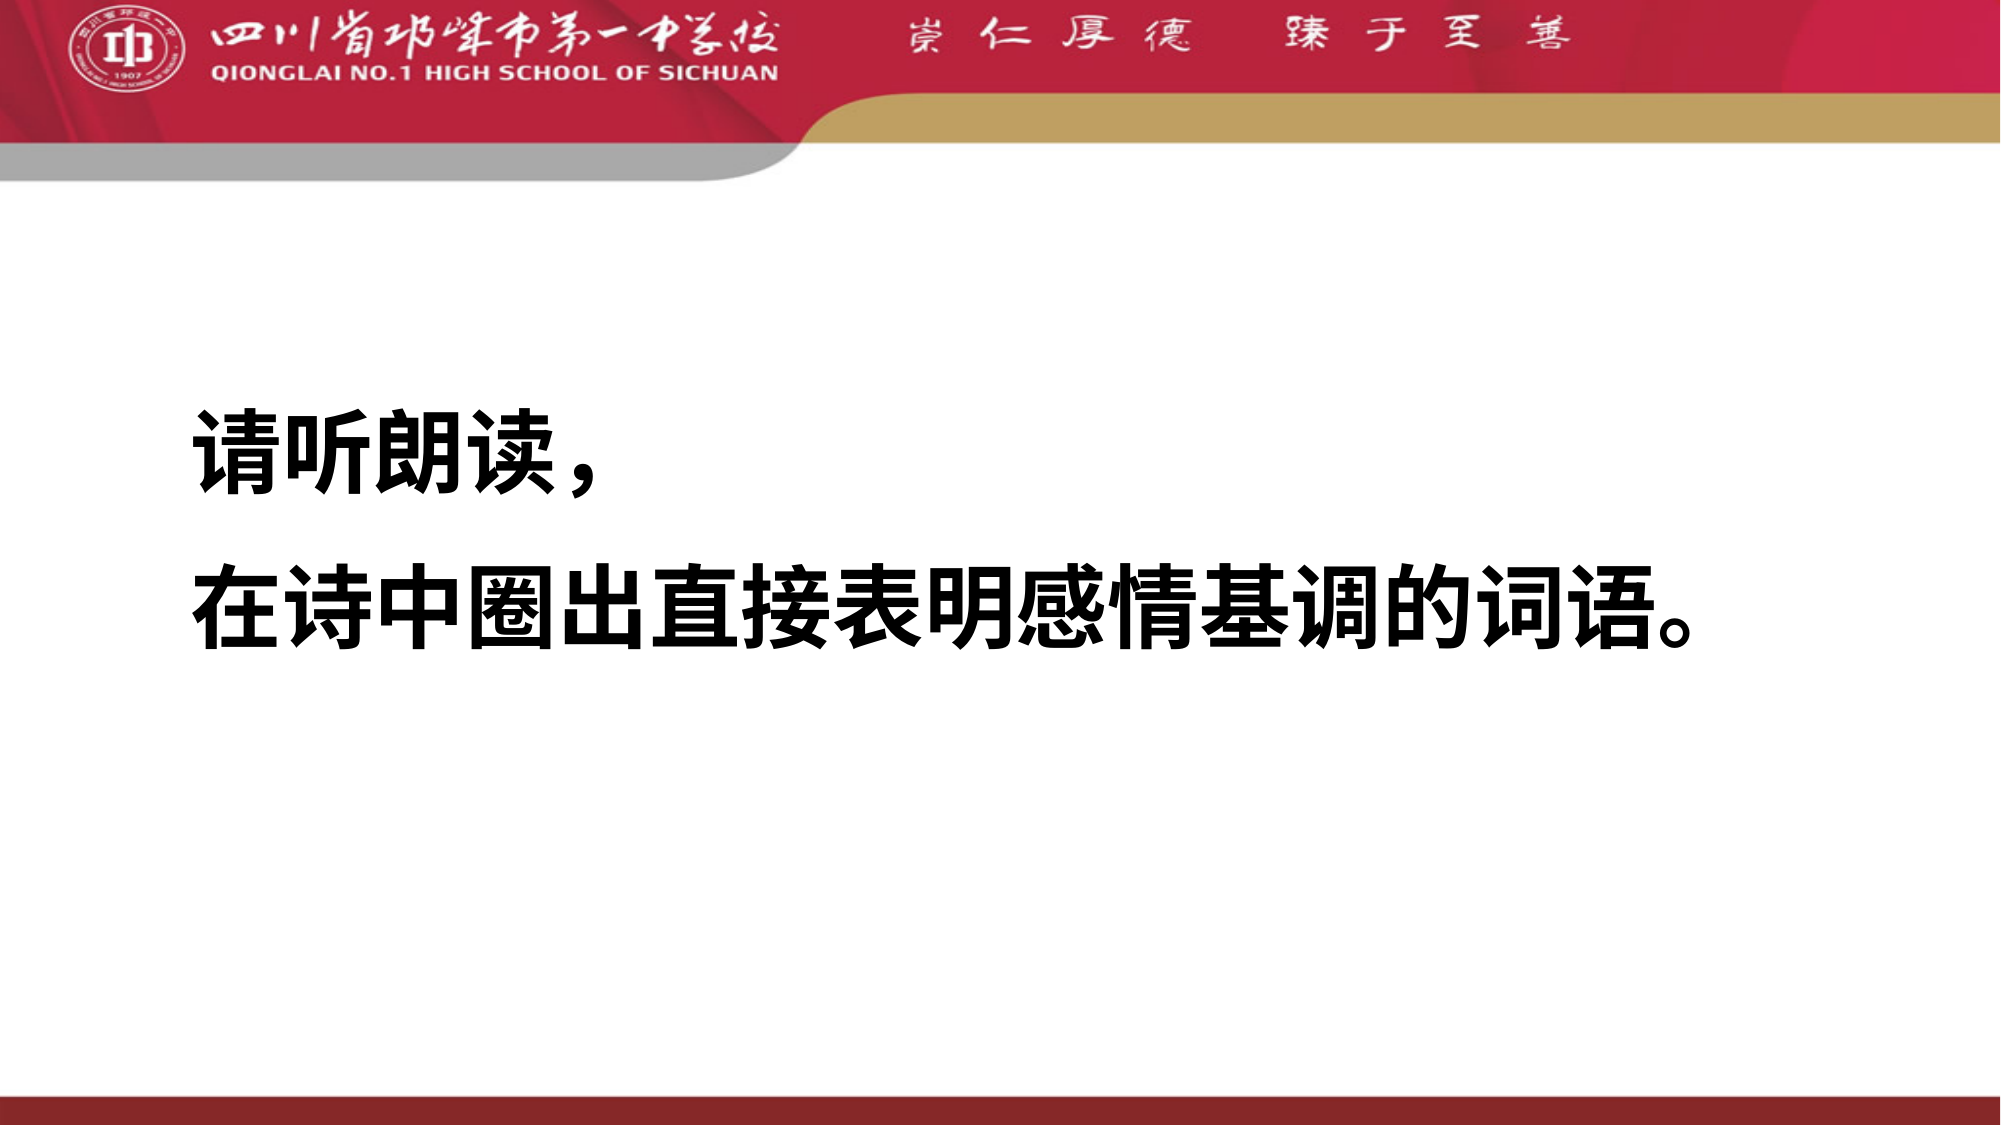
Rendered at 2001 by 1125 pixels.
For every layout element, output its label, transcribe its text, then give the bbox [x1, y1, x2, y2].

picture [0, 0, 2001, 1125]
text_box 请听朗读， 在诗中圈出直接表明感情基调的词语。 [162, 380, 1784, 675]
